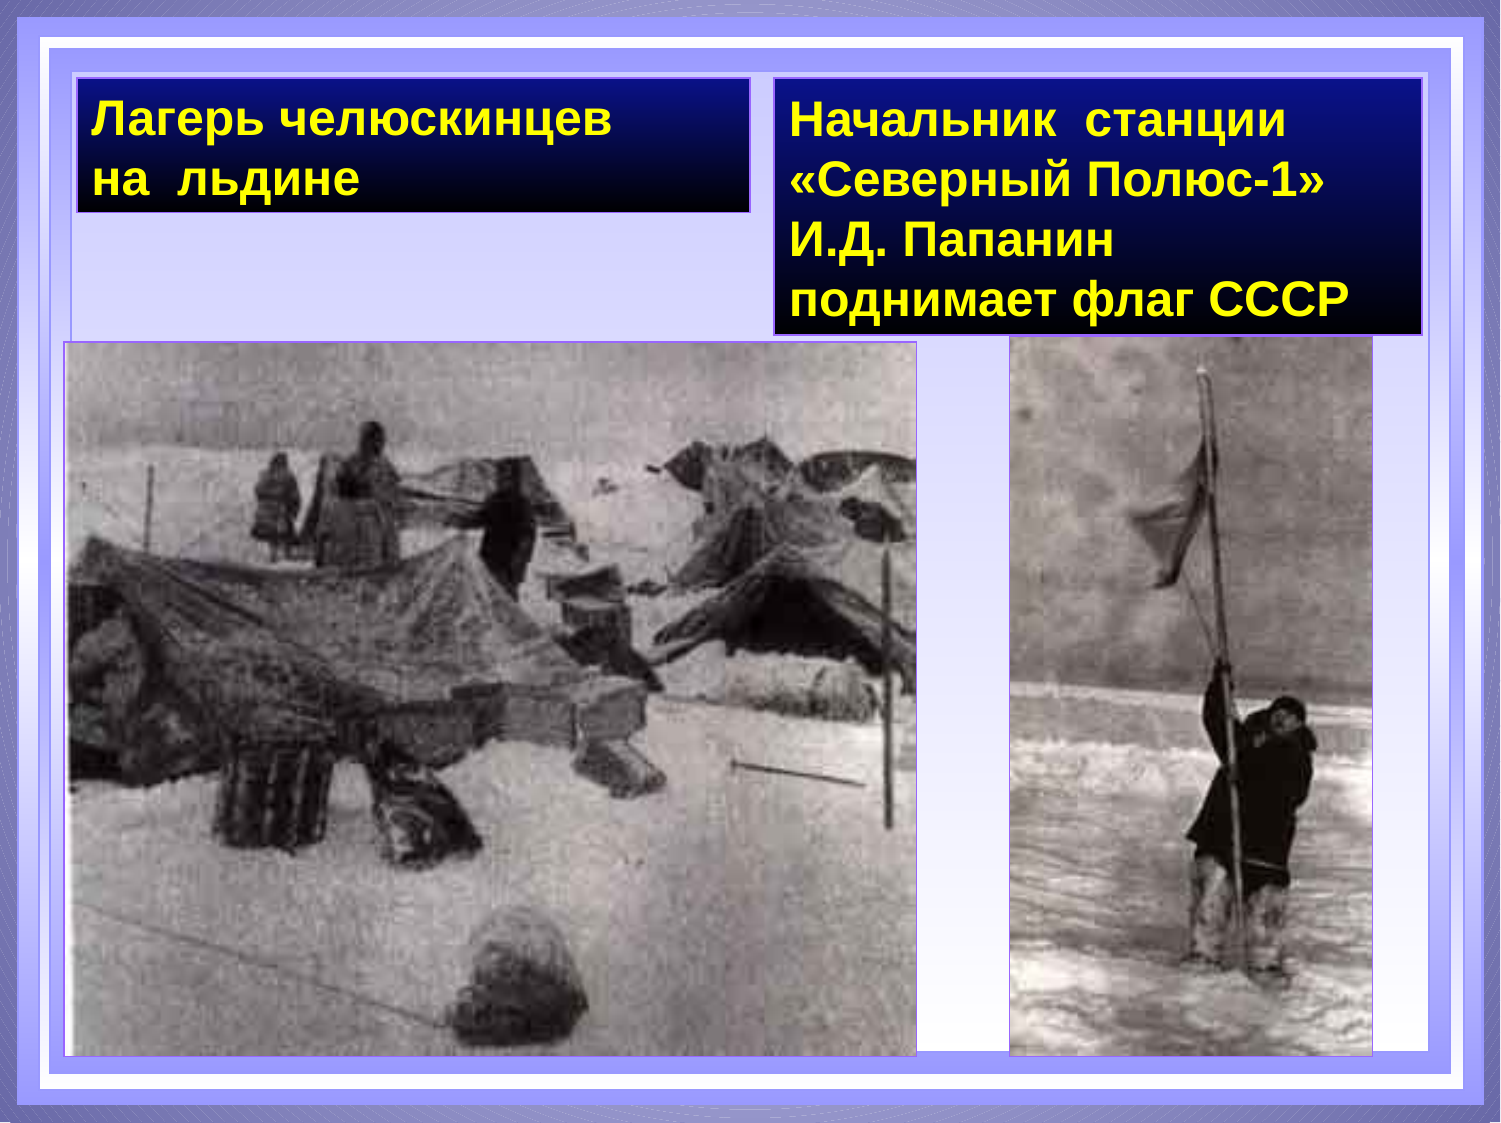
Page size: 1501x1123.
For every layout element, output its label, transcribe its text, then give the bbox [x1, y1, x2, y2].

picture [1010, 337, 1372, 1056]
text_box Лагерь челюскинцев на льдине [76, 77, 751, 213]
picture [64, 342, 916, 1056]
title Начальник станции «Северный Полюс-1» И.Д. Папанин поднимает флаг СССР [773, 77, 1423, 336]
